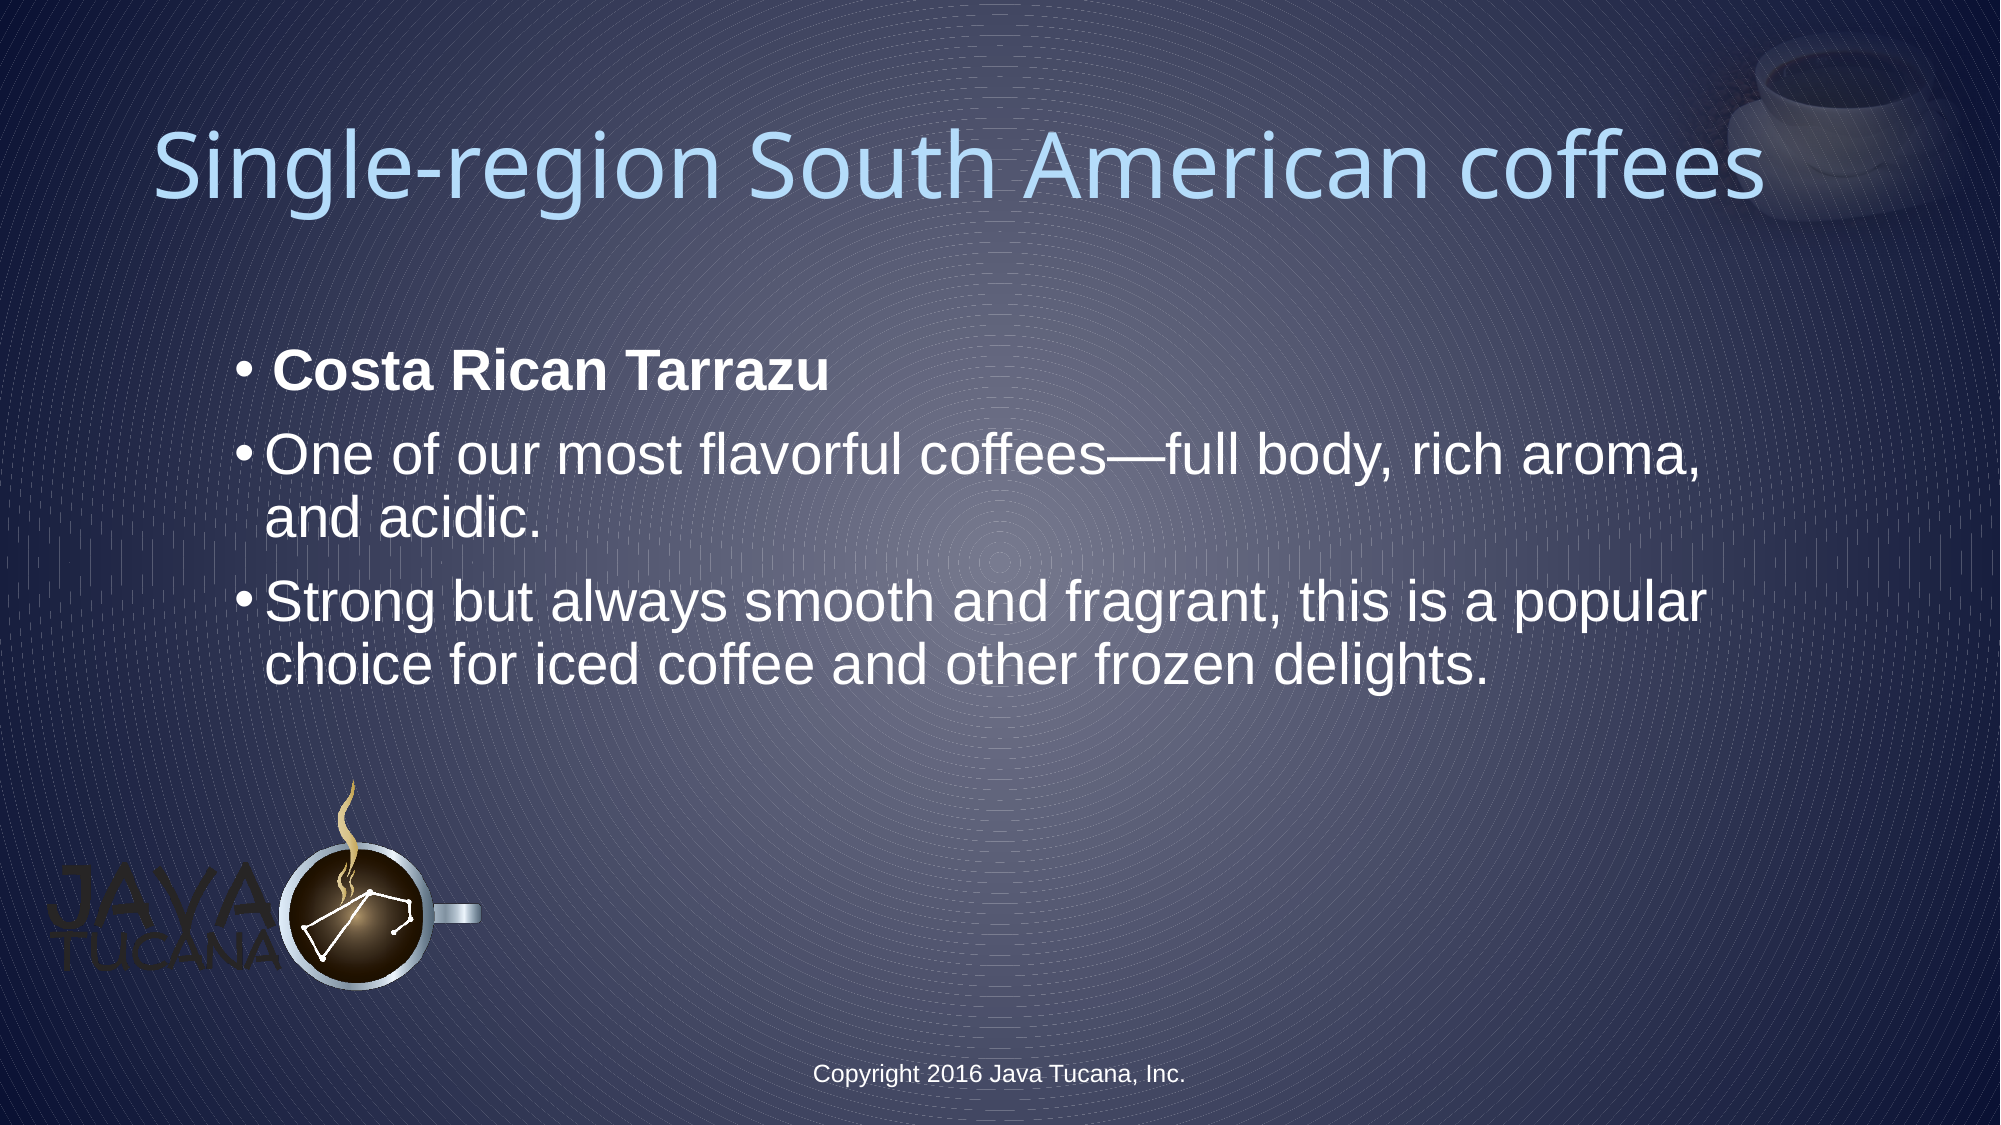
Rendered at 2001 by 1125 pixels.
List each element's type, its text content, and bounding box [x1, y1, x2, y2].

picture [27, 774, 494, 1001]
title Single-region South American coffees [137, 59, 1863, 278]
footer Copyright 2016 Java Tucana, Inc. [662, 1042, 1338, 1103]
list Costa Rican Tarrazu One of our most flavorful coffees—full body, rich aroma, and acidic. Strong but always smooth and fragrant, this is a popular choice for iced coffee and other frozen delights. [219, 332, 1791, 993]
